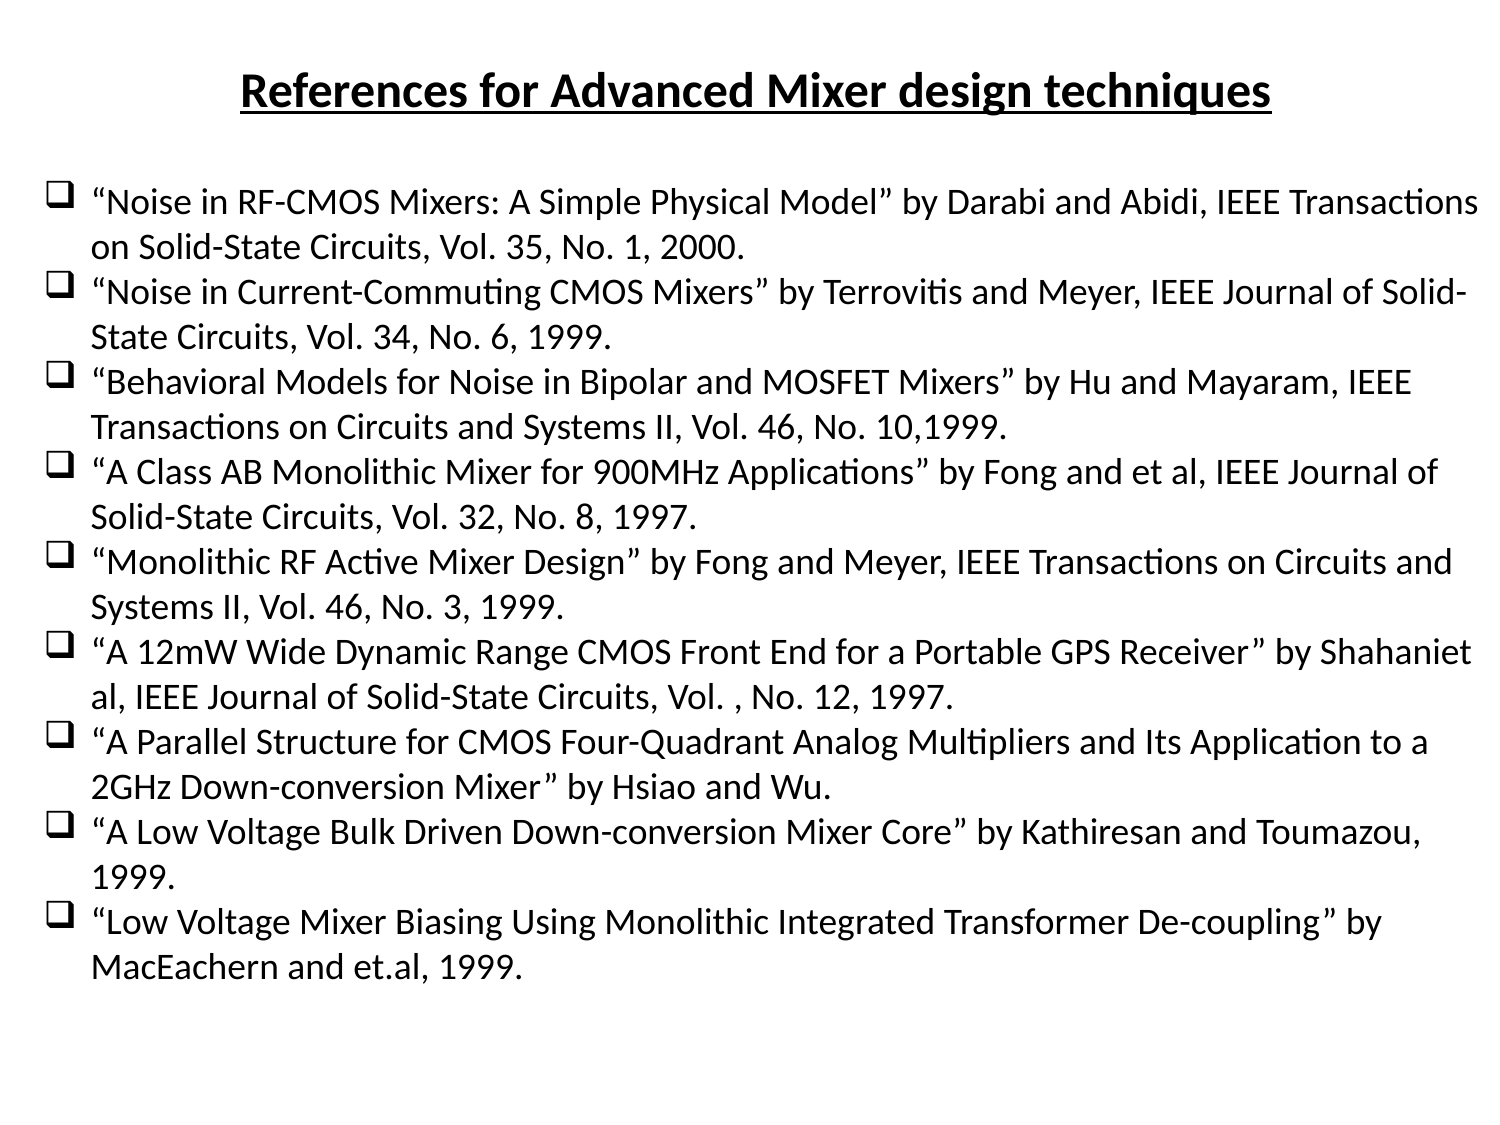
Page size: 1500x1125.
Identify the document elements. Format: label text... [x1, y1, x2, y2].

text_box “Noise in RF-CMOS Mixers: A Simple Physical Model” by Darabi and Abidi, IEEE Transactions on Solid-State Circuits, Vol. 35, No. 1, 2000. “Noise in Current-Commuting CMOS Mixers” by Terrovitis and Meyer, IEEE Journal of Solid-State Circuits, Vol. 34, No. 6, 1999. “Behavioral Models for Noise in Bipolar and MOSFET Mixers” by Hu and Mayaram, IEEE Transactions on Circuits and Systems II, Vol. 46, No. 10,1999. “A Class AB Monolithic Mixer for 900MHz Applications” by Fong and et al, IEEE Journal of Solid-State Circuits, Vol. 32, No. 8, 1997. “Monolithic RF Active Mixer Design” by Fong and Meyer, IEEE Transactions on Circuits and Systems II, Vol. 46, No. 3, 1999. “A 12mW Wide Dynamic Range CMOS Front End for a Portable GPS Receiver” by Shahaniet al, IEEE Journal of Solid-State Circuits, Vol. , No. 12, 1997. “A Parallel Structure for CMOS Four-Quadrant Analog Multipliers and Its Application to a 2GHz Down-conversion Mixer” by Hsiao and Wu. “A Low Voltage Bulk Driven Down-conversion Mixer Core” by Kathiresan and Toumazou, 1999. “Low Voltage Mixer Biasing Using Monolithic Integrated Transformer De-coupling” by MacEachern and et.al, 1999. [28, 124, 1500, 995]
text_box References for Advanced Mixer design techniques [62, 49, 1450, 124]
